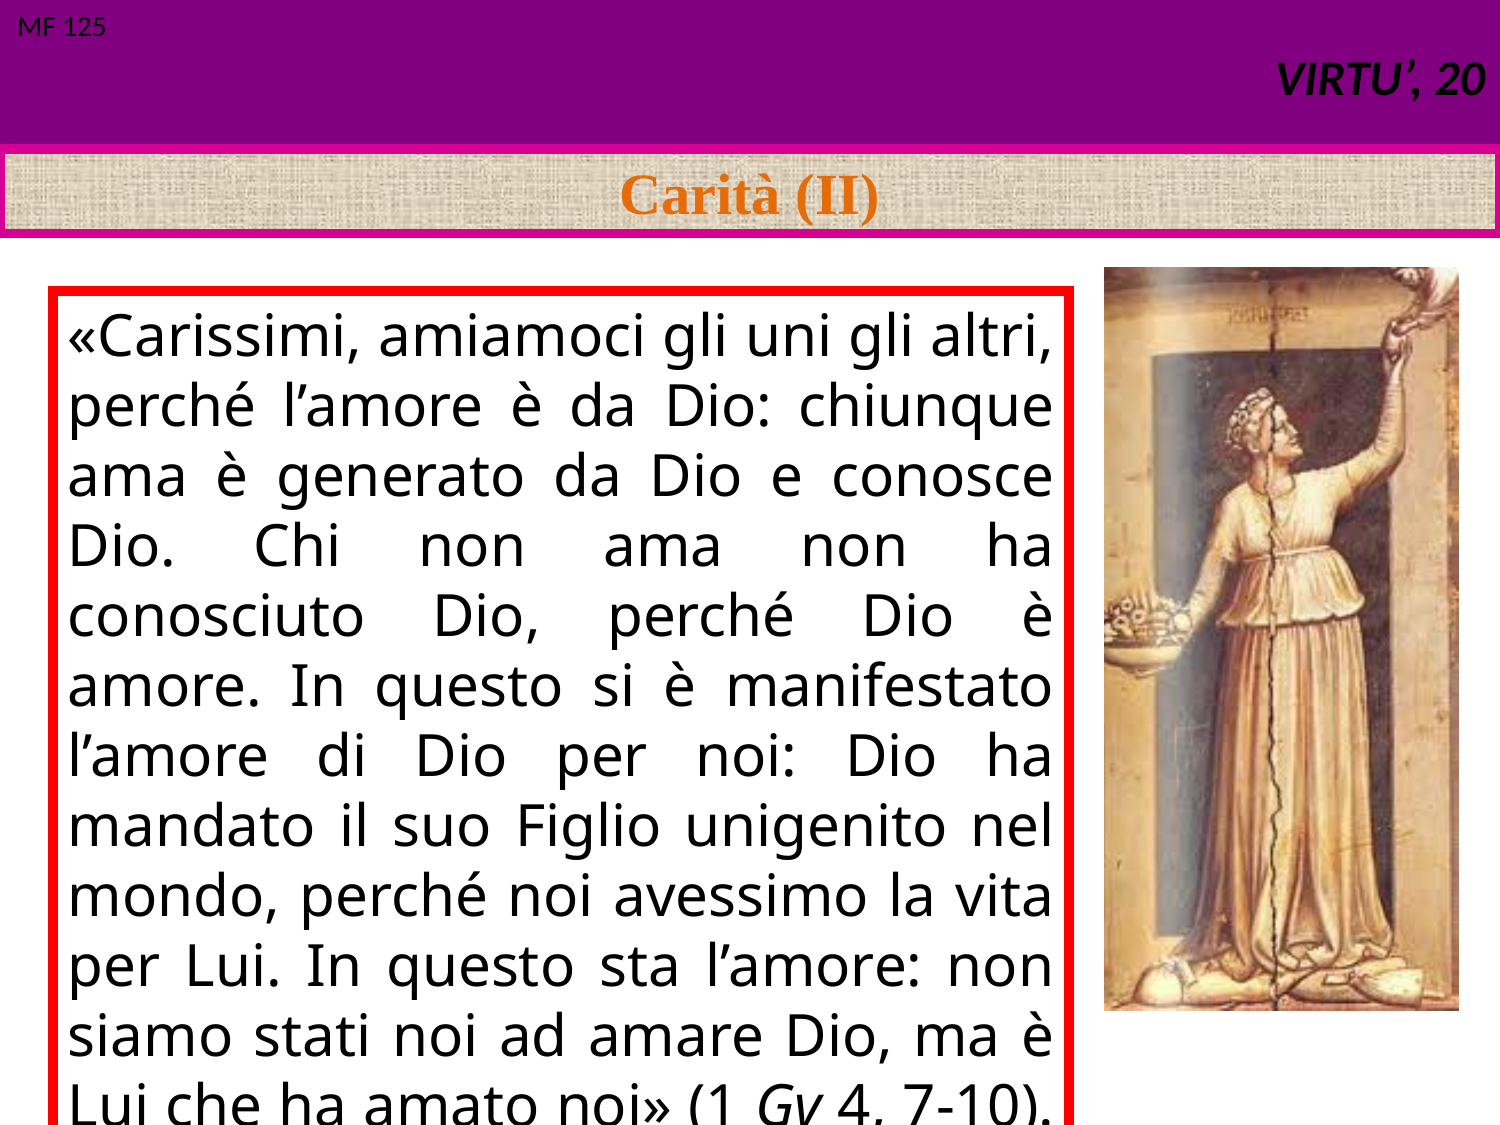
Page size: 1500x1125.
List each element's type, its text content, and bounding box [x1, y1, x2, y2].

text_box Carità (II) [0, 148, 1500, 234]
picture [1104, 266, 1460, 1011]
text_box «Carissimi, amiamoci gli uni gli altri, perché l’amore è da Dio: chiunque ama è generato da Dio e conosce Dio. Chi non ama non ha conosciuto Dio, perché Dio è amore. In questo si è manifestato l’amore di Dio per noi: Dio ha mandato il suo Figlio unigenito nel mondo, perché noi avessimo la vita per Lui. In questo sta l’amore: non siamo stati noi ad amare Dio, ma è Lui che ha amato noi» (1 Gv 4, 7-10). [53, 290, 1069, 1125]
text_box MF 125 [2, 0, 122, 50]
title VIRTU’, 20 [0, 0, 1500, 148]
